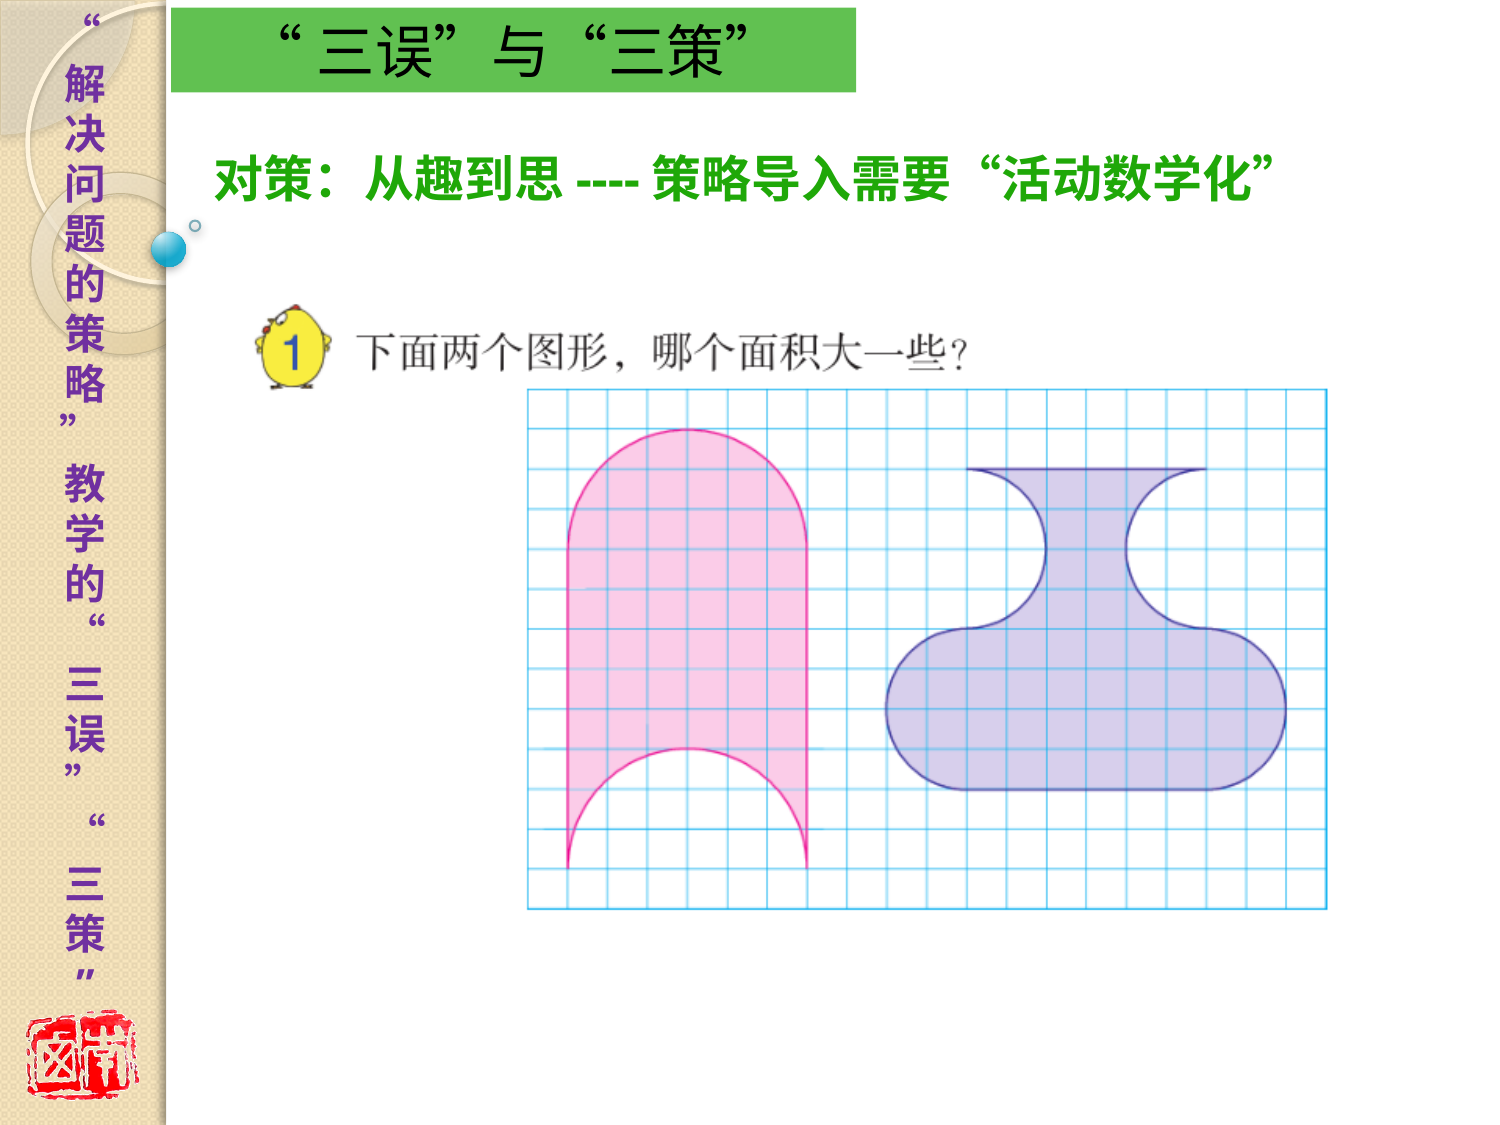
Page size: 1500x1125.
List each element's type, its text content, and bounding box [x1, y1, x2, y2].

picture [23, 1006, 142, 1102]
text_box “解决问题的策略 ”教学的“三误”“三策 ” [35, 0, 136, 1003]
text_box “三误”与“三策” [171, 7, 857, 93]
picture [245, 292, 1334, 919]
text_box 对策：从趣到思----策略导入需要“活动数学化” [199, 140, 1393, 216]
